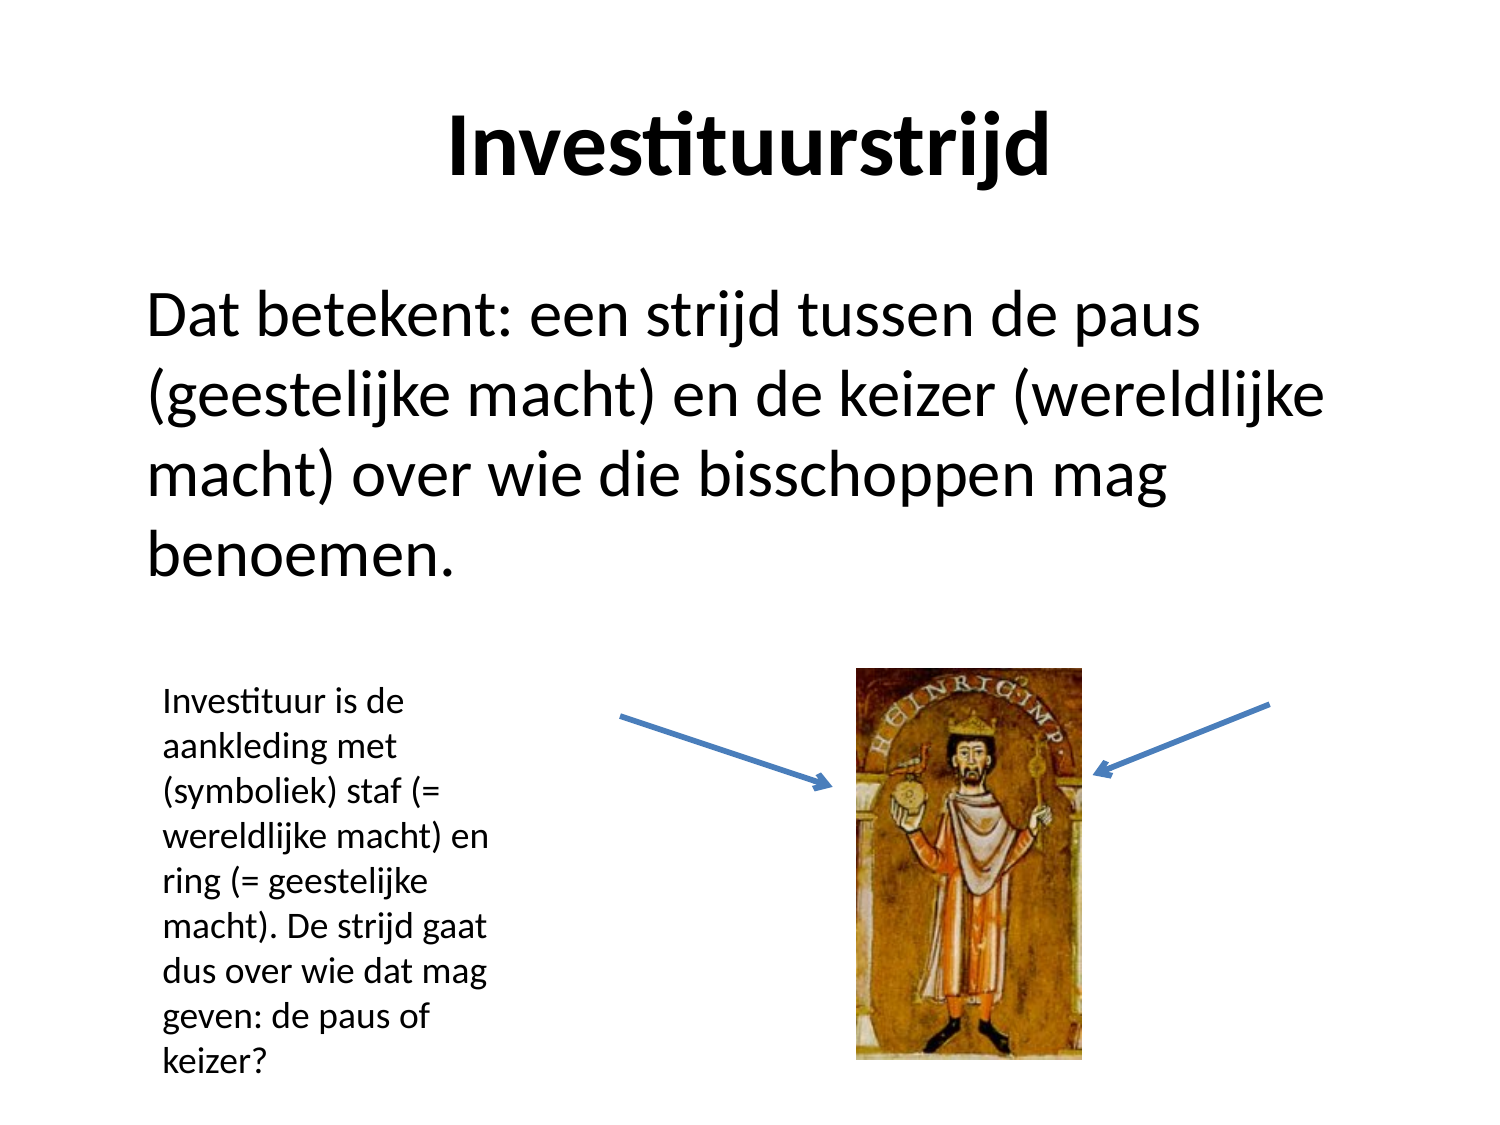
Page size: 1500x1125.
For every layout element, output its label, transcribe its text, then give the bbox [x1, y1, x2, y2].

title Investituurstrijd [75, 45, 1425, 233]
text_box Investituur is de aankleding met (symboliek) staf (= wereldlijke macht) en ring (= geestelijke macht). De strijd gaat dus over wie dat mag geven: de paus of keizer? [147, 668, 526, 1089]
list Dat betekent: een strijd tussen de paus (geestelijke macht) en de keizer (wereldlijke macht) over wie die bisschoppen mag benoemen. [75, 262, 1425, 1005]
picture [855, 668, 1082, 1060]
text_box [1092, 703, 1270, 776]
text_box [619, 715, 833, 788]
